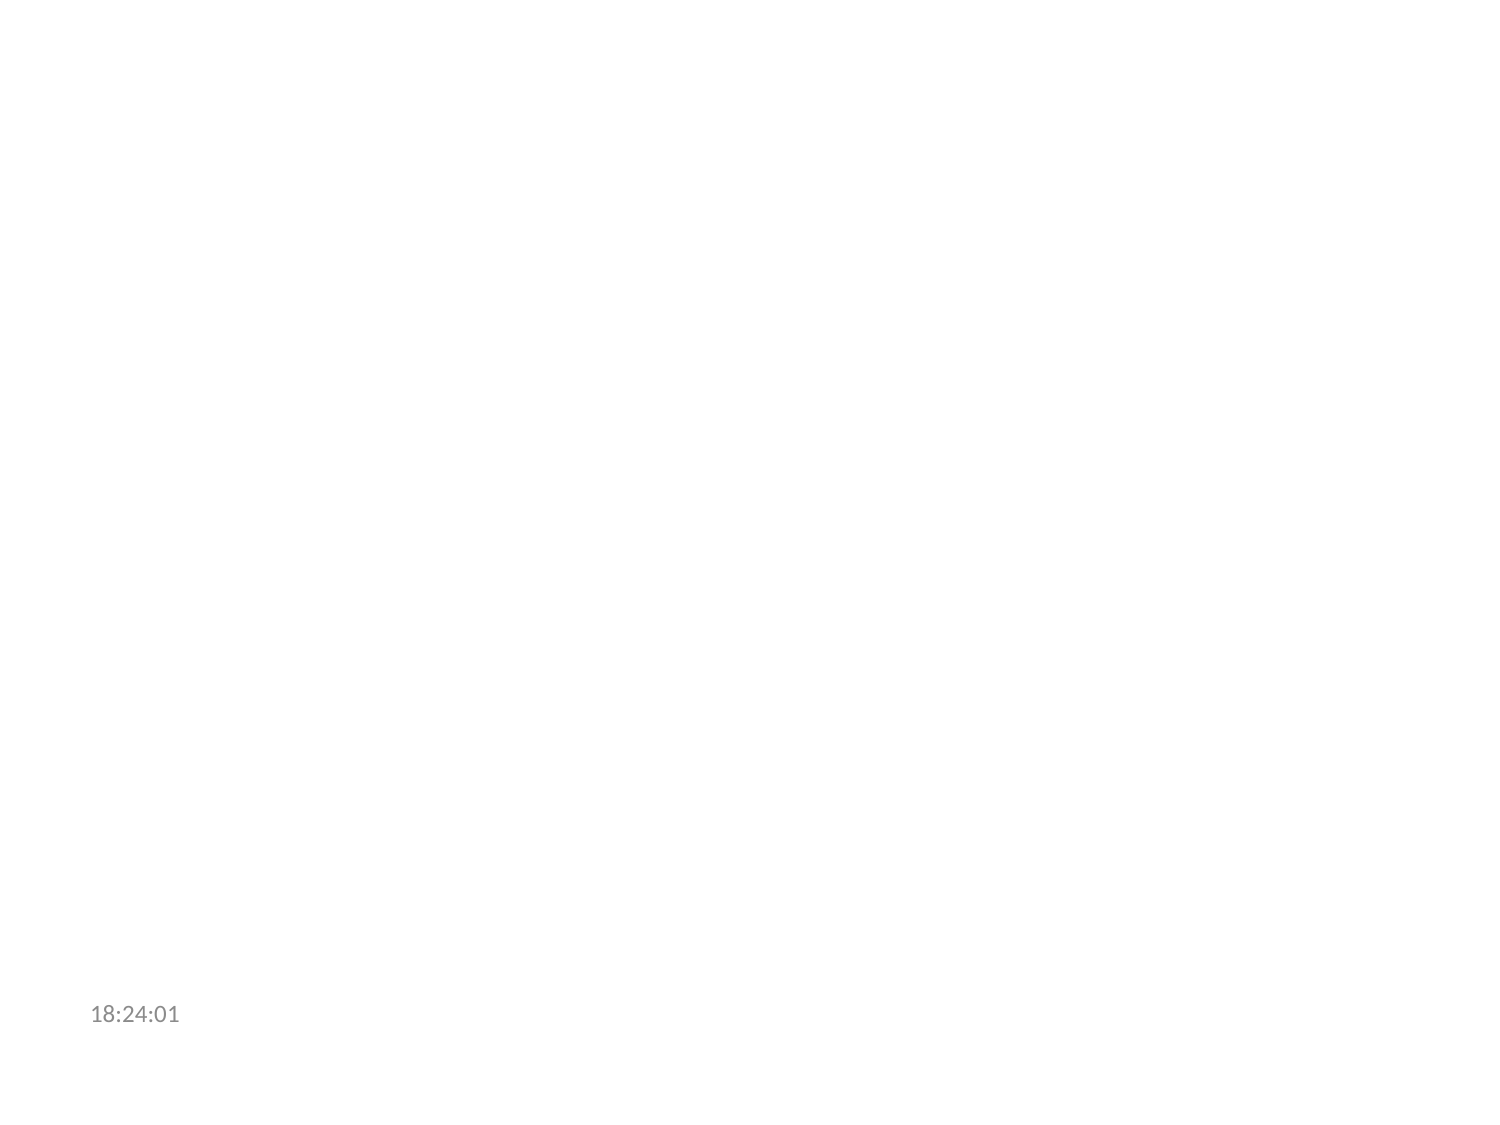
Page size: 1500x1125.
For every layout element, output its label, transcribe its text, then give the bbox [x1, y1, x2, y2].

text_box 15:35:09 [75, 982, 425, 1043]
